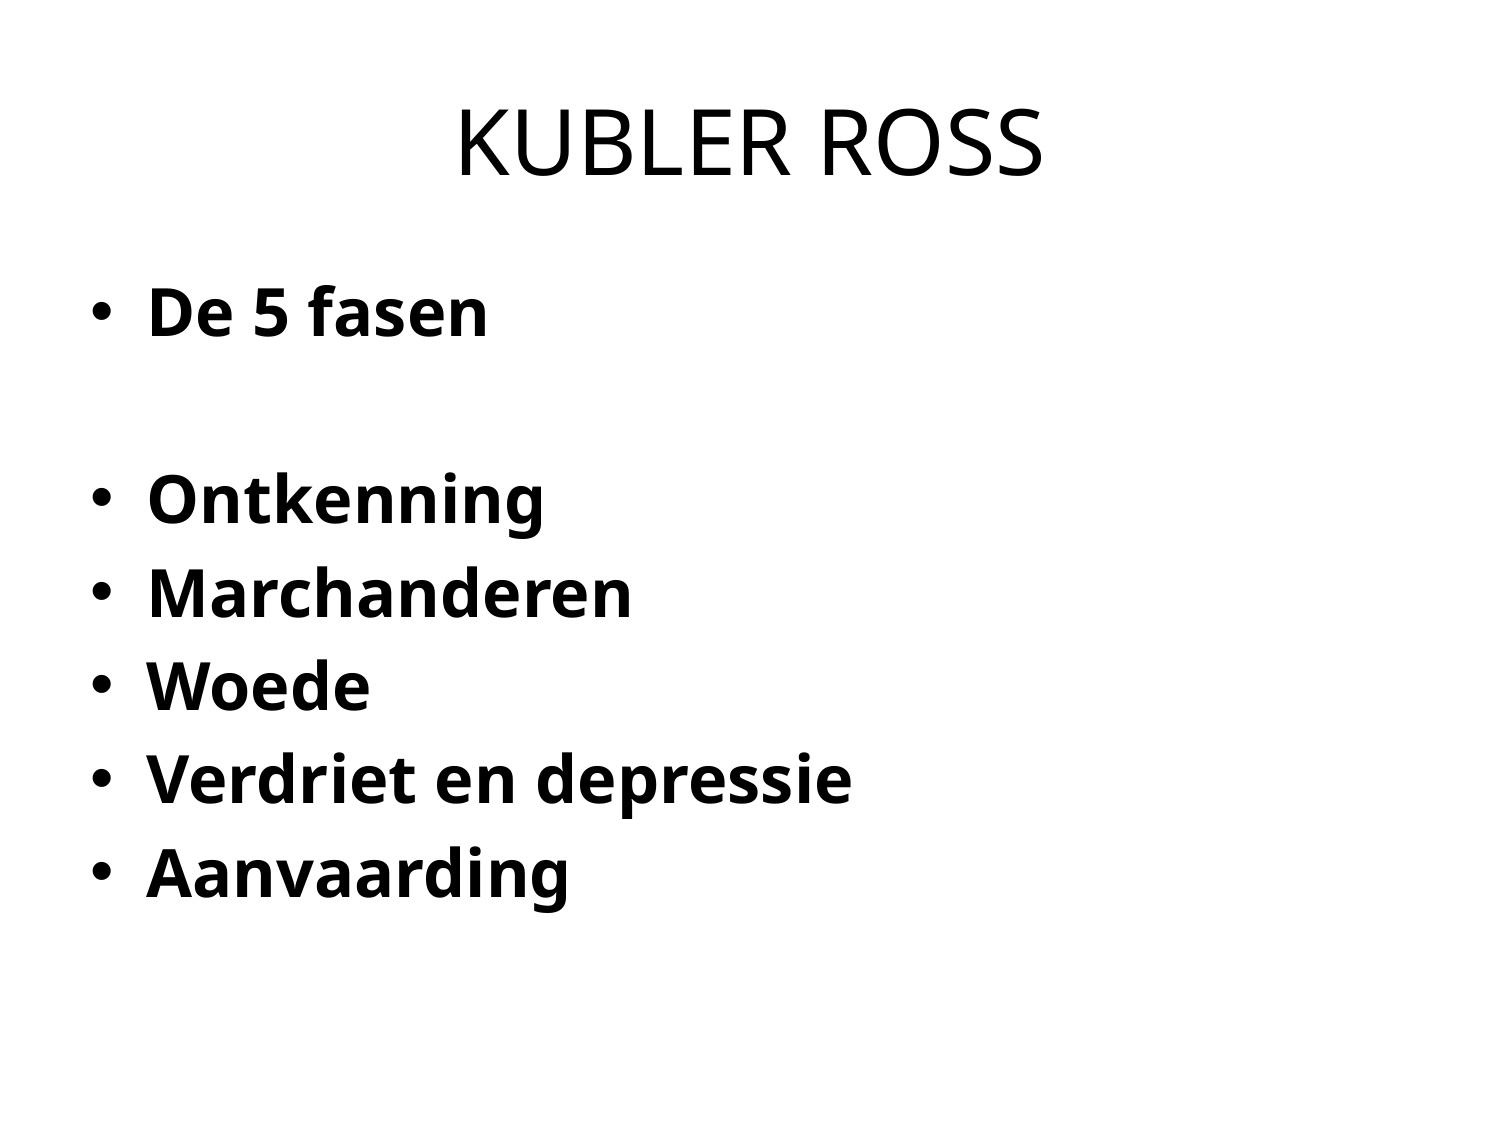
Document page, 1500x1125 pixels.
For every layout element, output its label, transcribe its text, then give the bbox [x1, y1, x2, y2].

title KUBLER ROSS [75, 45, 1425, 233]
list De 5 fasen Ontkenning Marchanderen Woede Verdriet en depressie Aanvaarding [75, 262, 1425, 1005]
